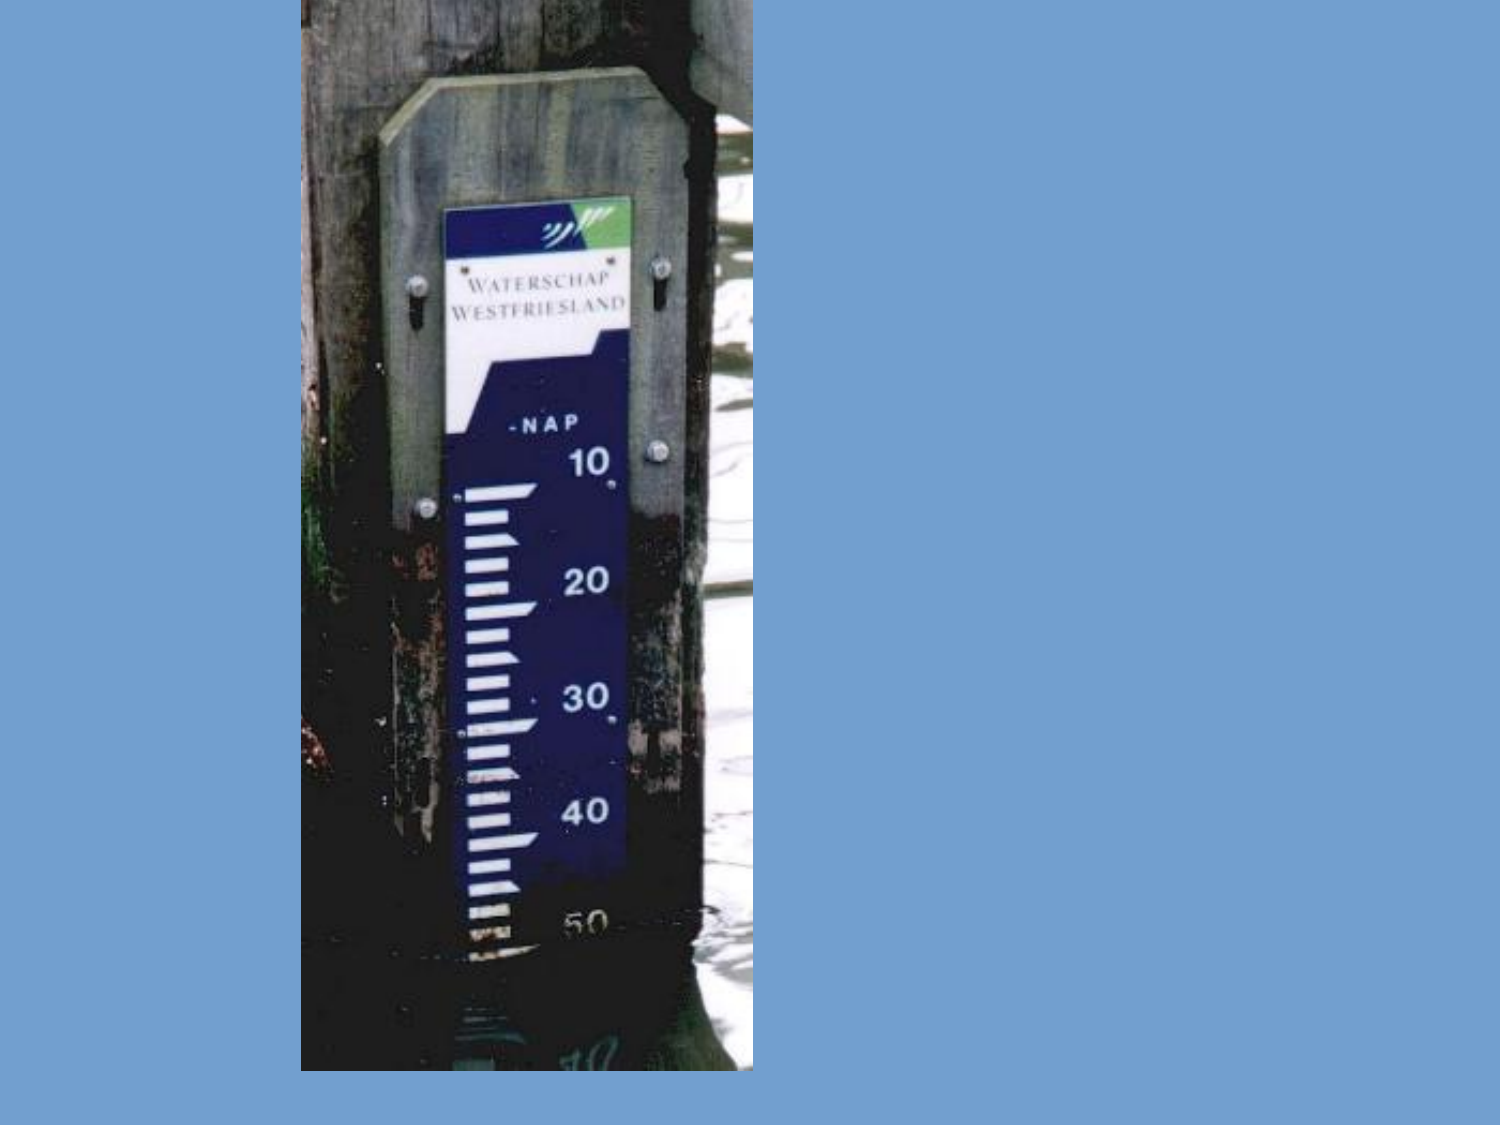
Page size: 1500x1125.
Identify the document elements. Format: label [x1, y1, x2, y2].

picture [300, 0, 753, 1071]
